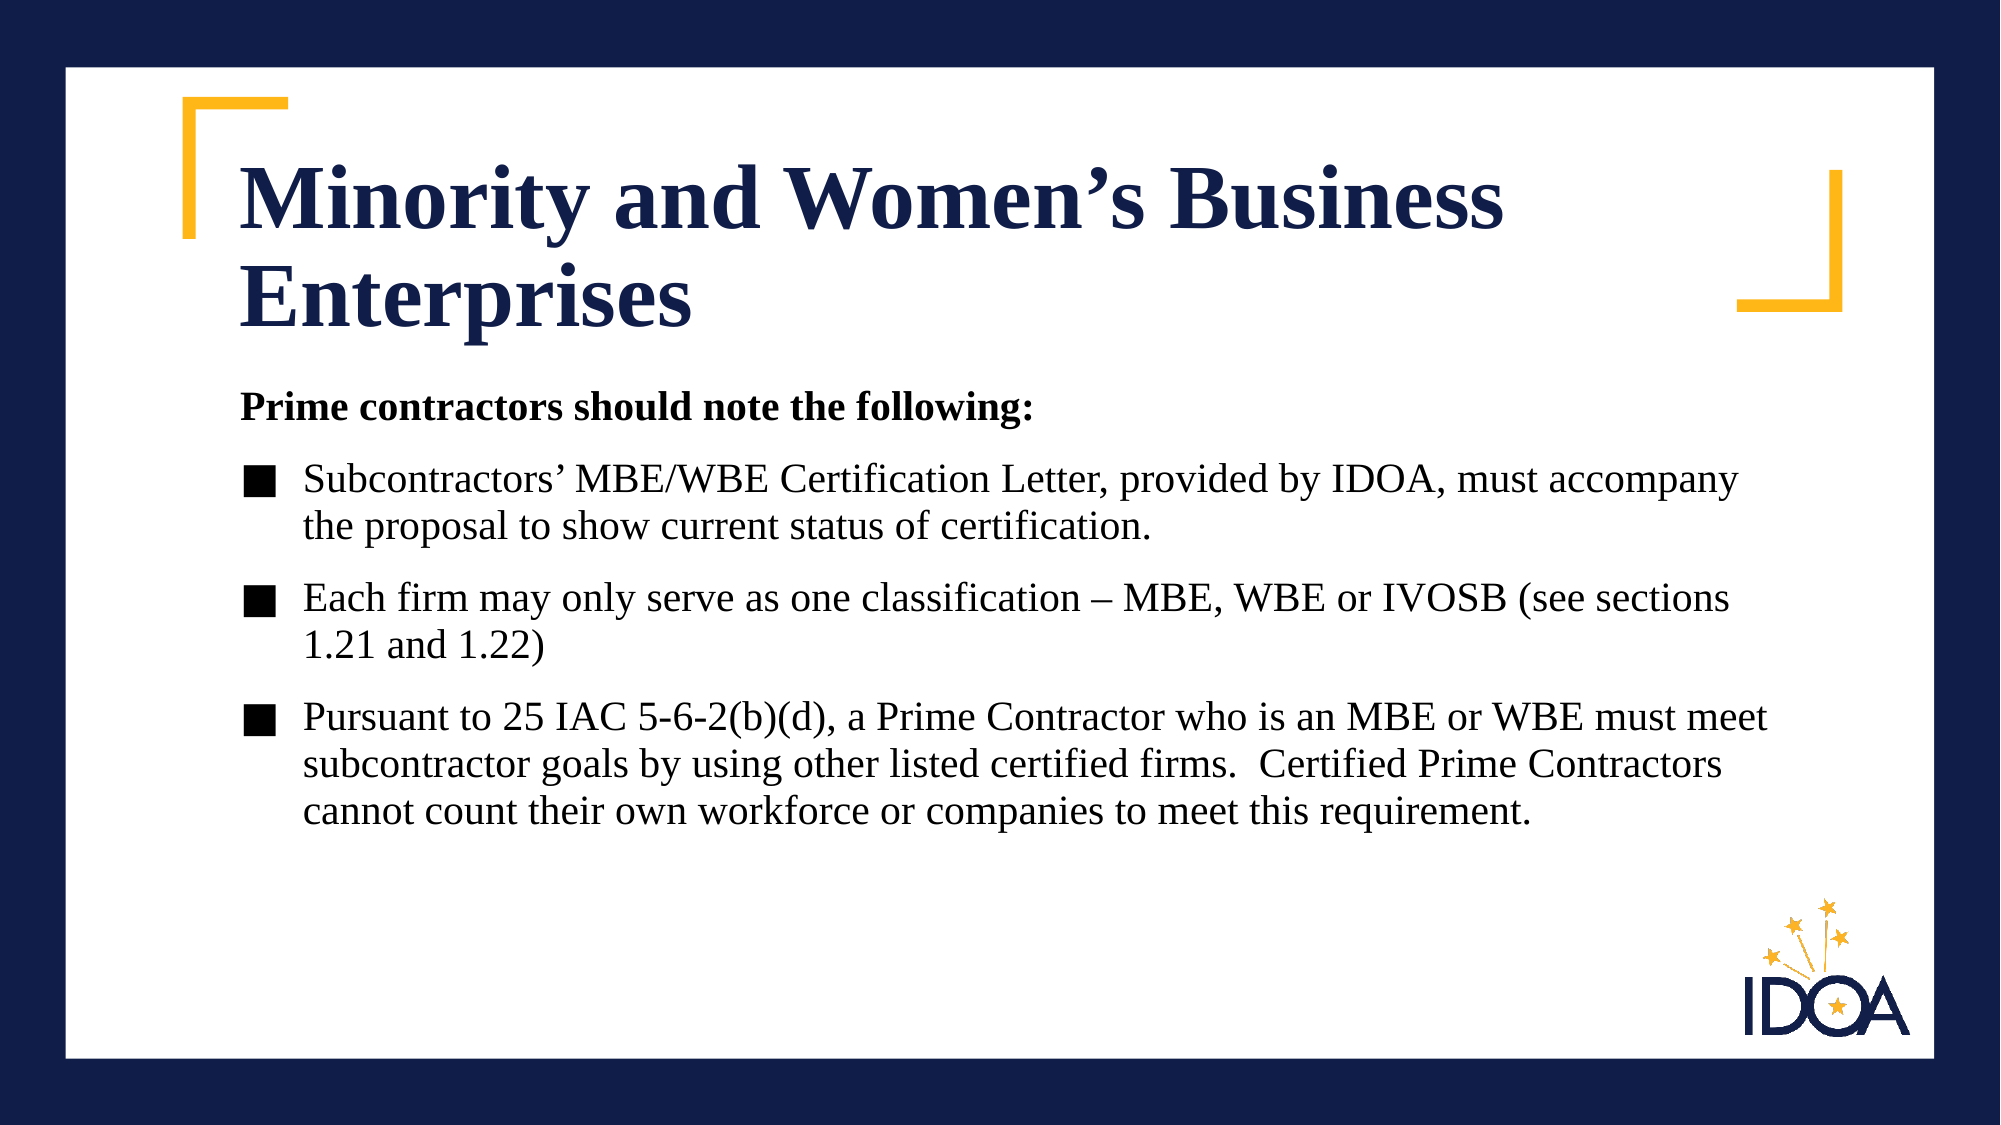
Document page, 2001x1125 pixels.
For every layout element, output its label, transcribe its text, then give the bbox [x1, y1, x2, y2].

list Prime contractors should note the following: Subcontractors’ MBE/WBE Certification Letter, provided by IDOA, must accompany the proposal to show current status of certification. Each firm may only serve as one classification – MBE, WBE or IVOSB (see sections 1.21 and 1.22) Pursuant to 25 IAC 5-6-2(b)(d), a Prime Contractor who is an MBE or WBE must meet subcontractor goals by using other listed certified firms. Certified Prime Contractors cannot count their own workforce or companies to meet this requirement. [225, 375, 1800, 851]
picture [1702, 857, 1959, 1114]
title Minority and Women’s Business Enterprises [225, 142, 1800, 279]
